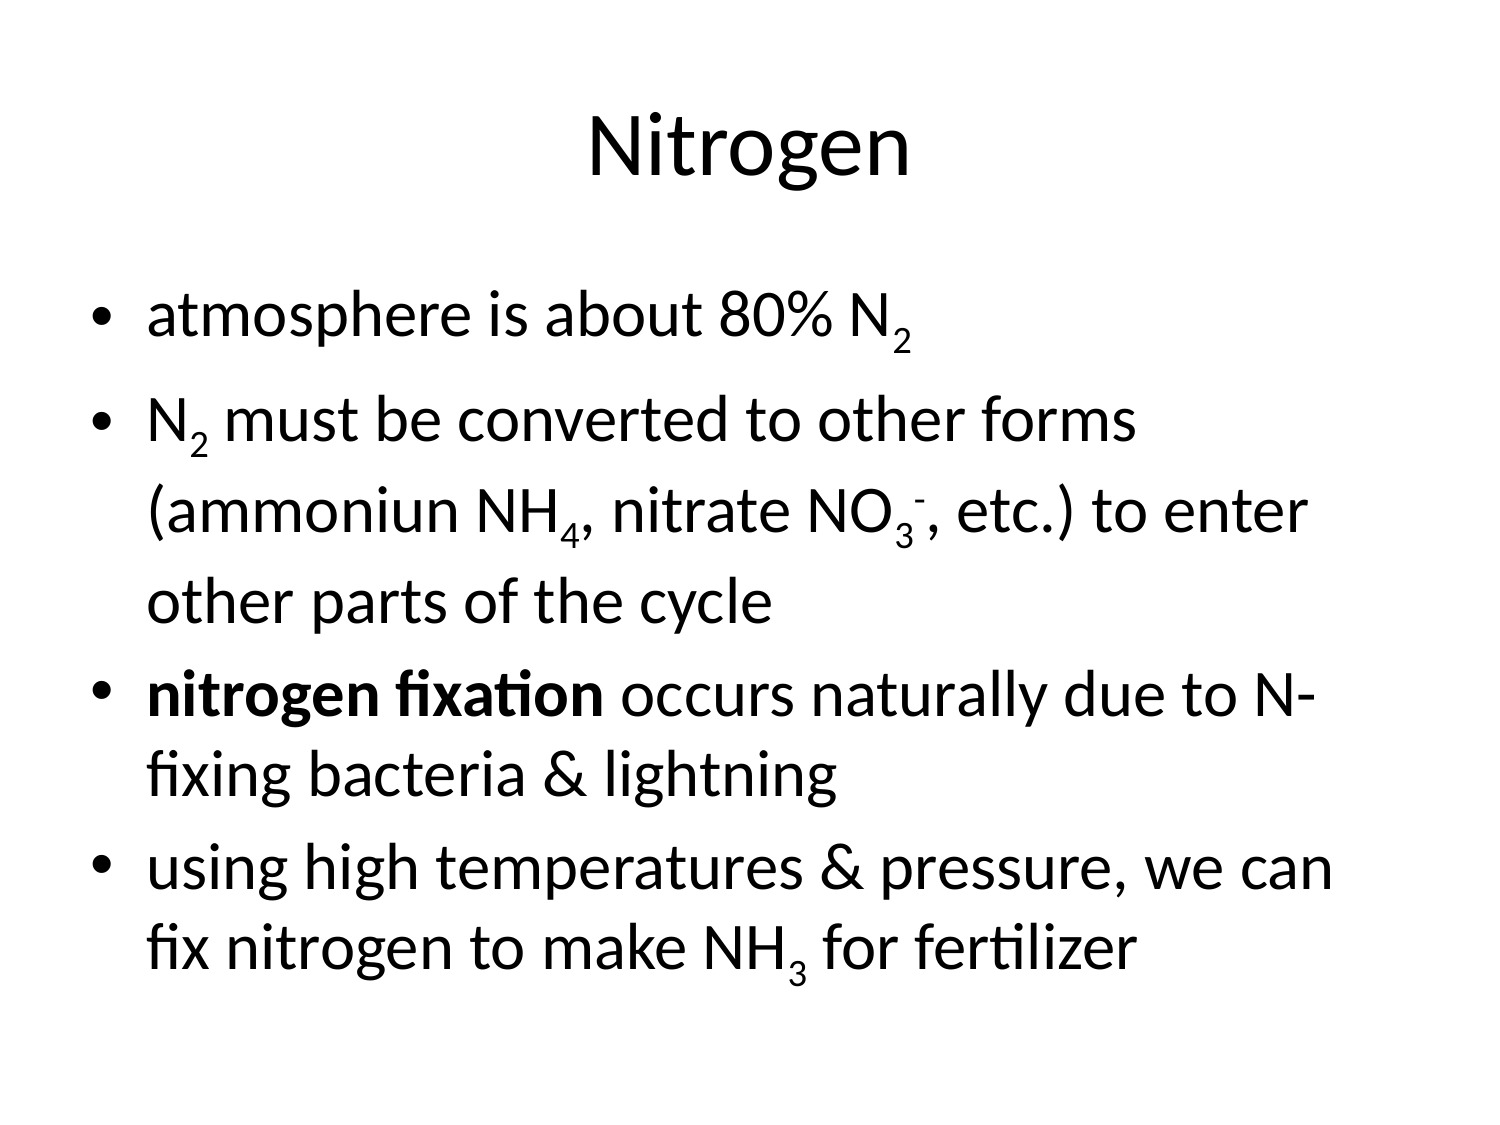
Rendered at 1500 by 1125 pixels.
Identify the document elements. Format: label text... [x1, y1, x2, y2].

title Nitrogen [75, 45, 1425, 233]
list atmosphere is about 80% N2 N2 must be converted to other forms (ammoniun NH4, nitrate NO3-, etc.) to enter other parts of the cycle nitrogen fixation occurs naturally due to N-fixing bacteria & lightning using high temperatures & pressure, we can fix nitrogen to make NH3 for fertilizer [75, 262, 1425, 1005]
